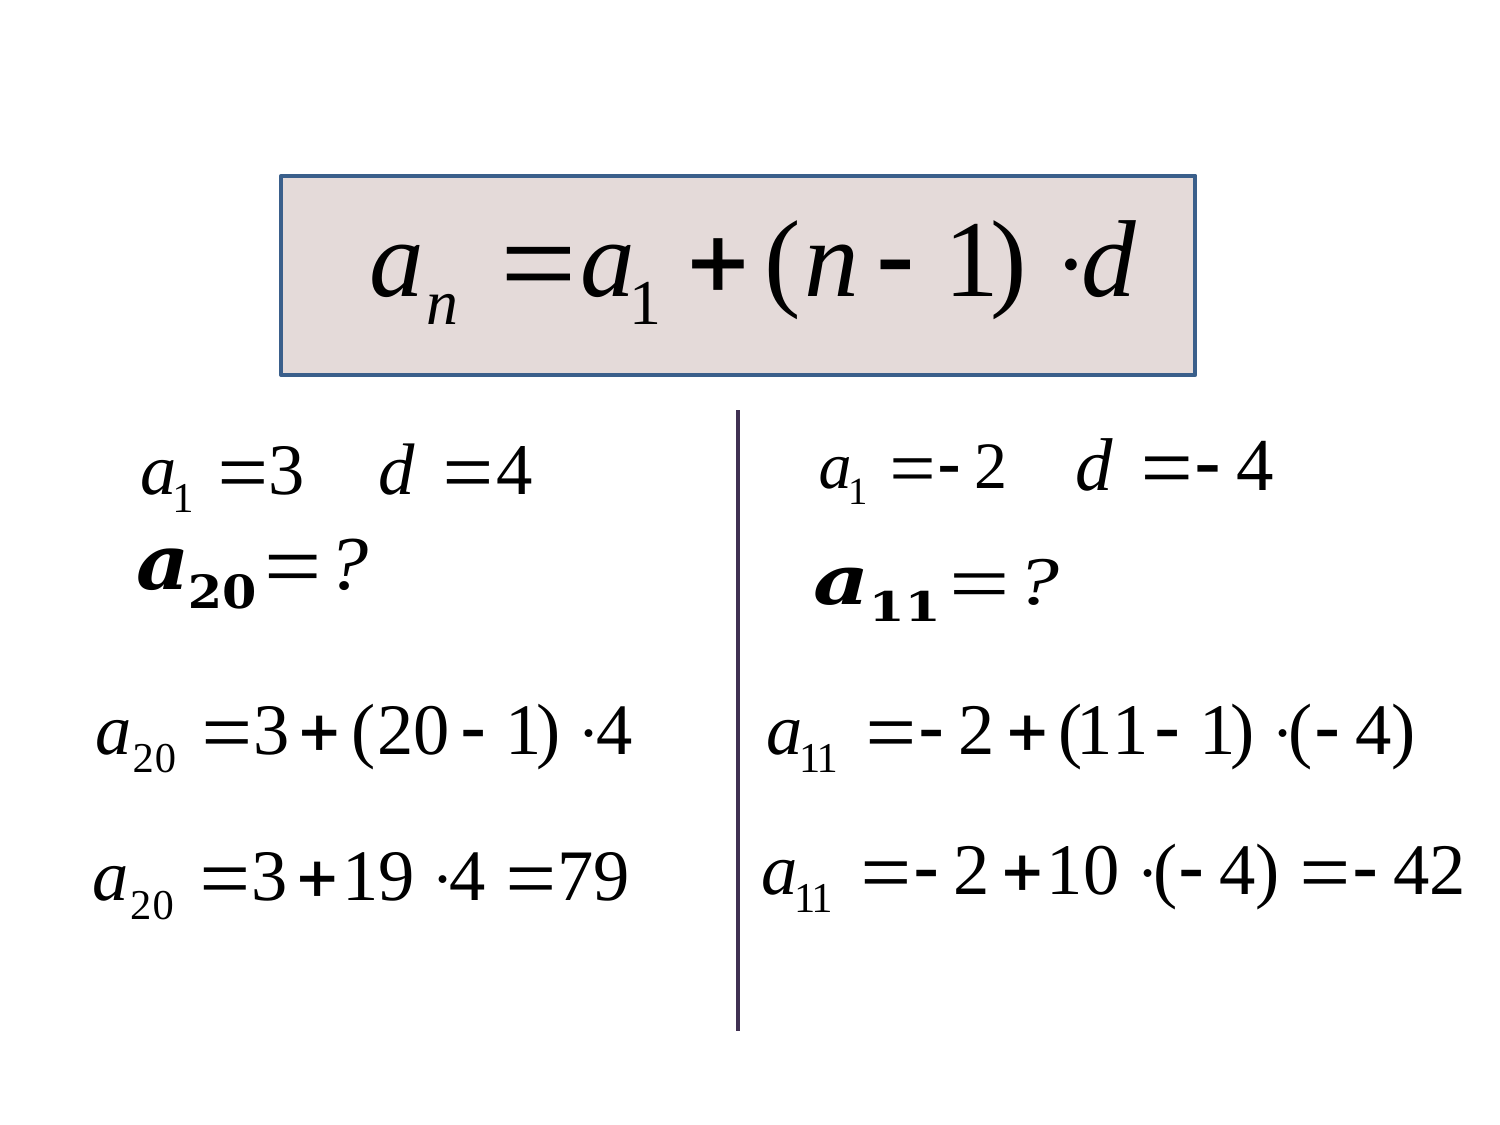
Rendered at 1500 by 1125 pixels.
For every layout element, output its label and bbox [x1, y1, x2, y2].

text_box [128, 421, 317, 525]
text_box [83, 681, 642, 791]
text_box [750, 821, 1478, 925]
text_box [808, 421, 1019, 516]
text_box [367, 427, 544, 513]
text_box [1063, 421, 1289, 510]
text_box [81, 828, 640, 938]
text_box [755, 681, 1428, 785]
text_box [280, 175, 1196, 376]
